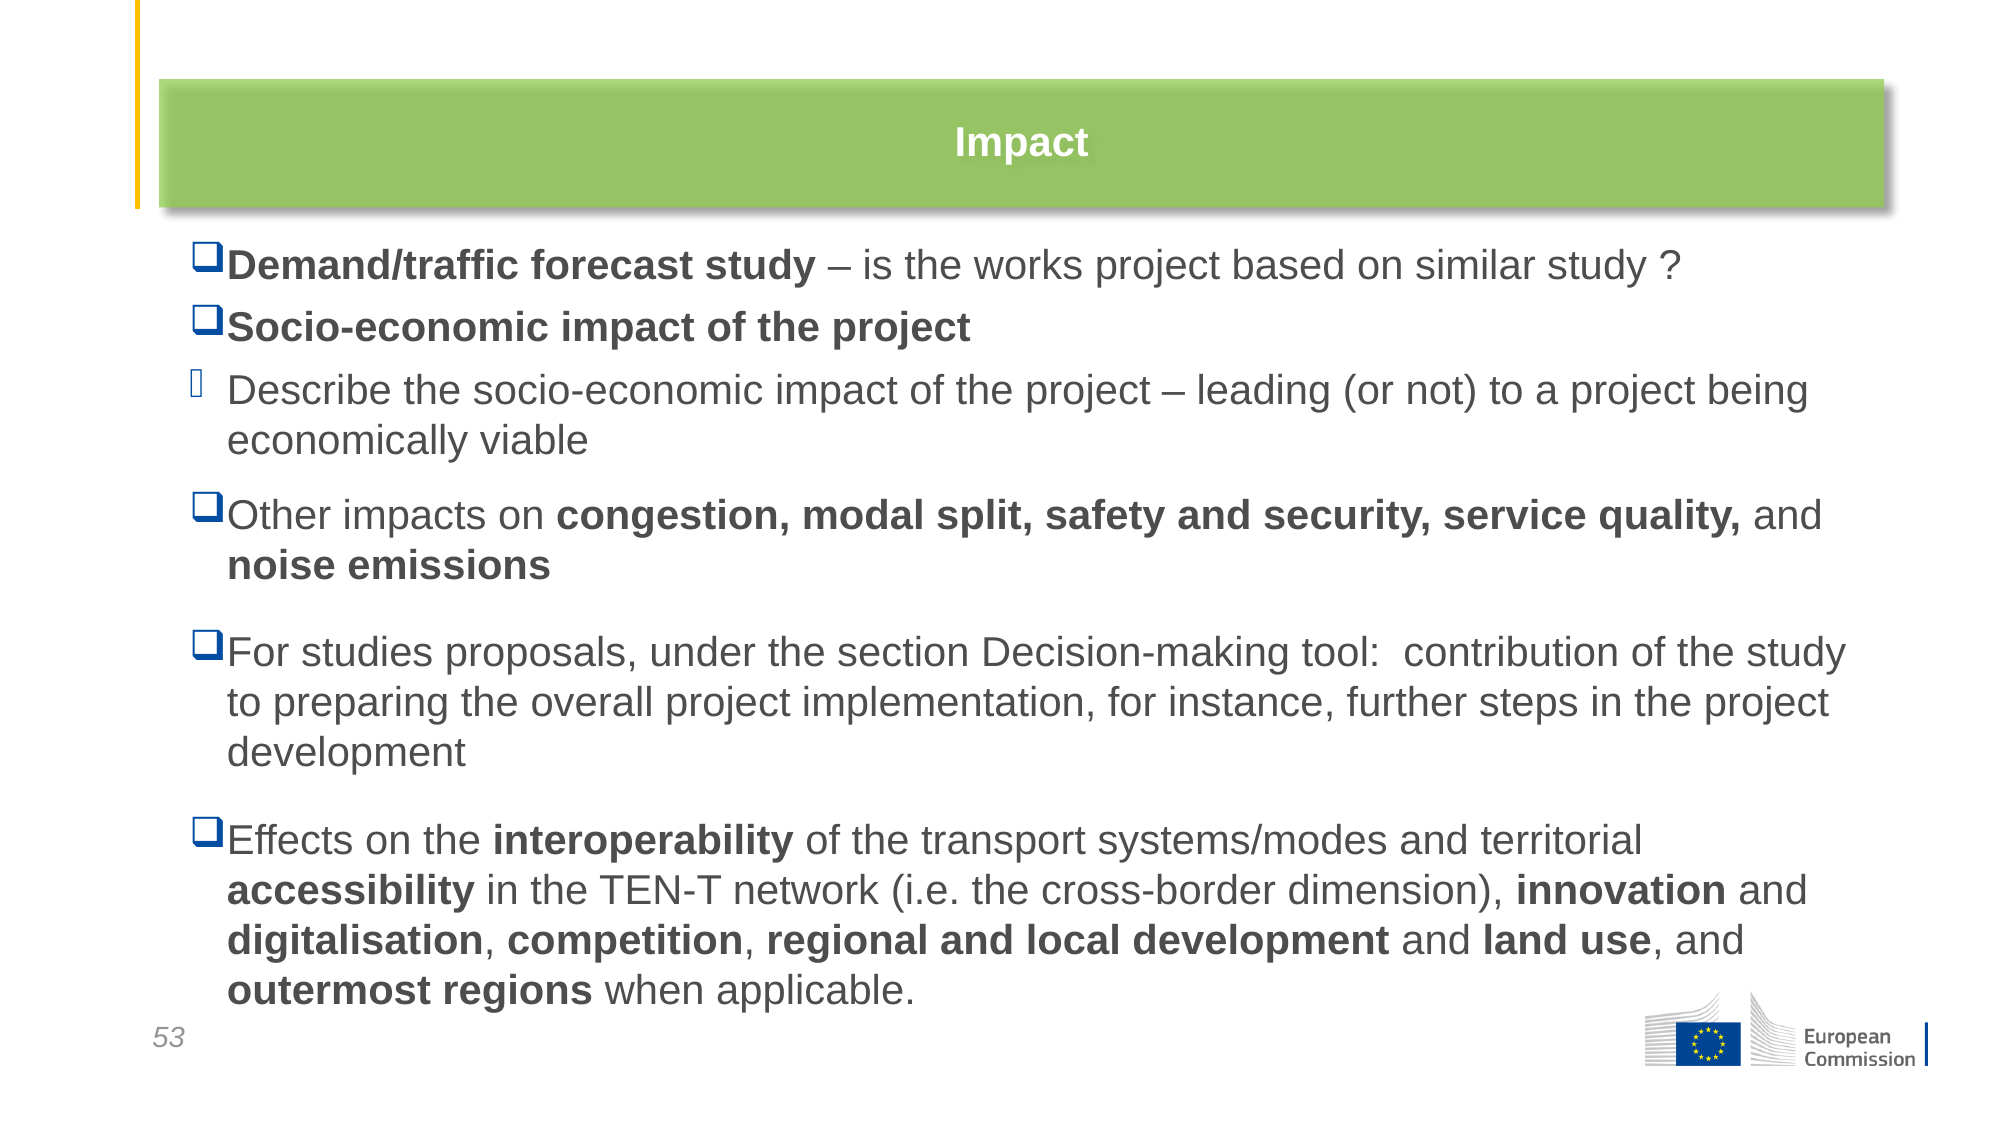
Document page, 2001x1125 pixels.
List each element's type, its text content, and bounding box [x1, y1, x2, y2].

slide_number 53 [137, 1005, 588, 1066]
picture [1900, 991, 1928, 1066]
list Demand/traffic forecast study – is the works project based on similar study ? Socio-economic impact of the project Describe the socio-economic impact of the project – leading (or not) to a project being economically viable Other impacts on congestion, modal split, safety and security, service quality, and noise emissions For studies proposals, under the section Decision-making tool: contribution of the study to preparing the overall project implementation, for instance, further steps in the project development Effects on the interoperability of the transport systems/modes and territorial accessibility in the TEN-T network (i.e. the cross-border dimension), innovation and digitalisation, competition, regional and local development and land use, and outermost regions when applicable. [174, 230, 1900, 1102]
title Impact [159, 79, 1885, 208]
